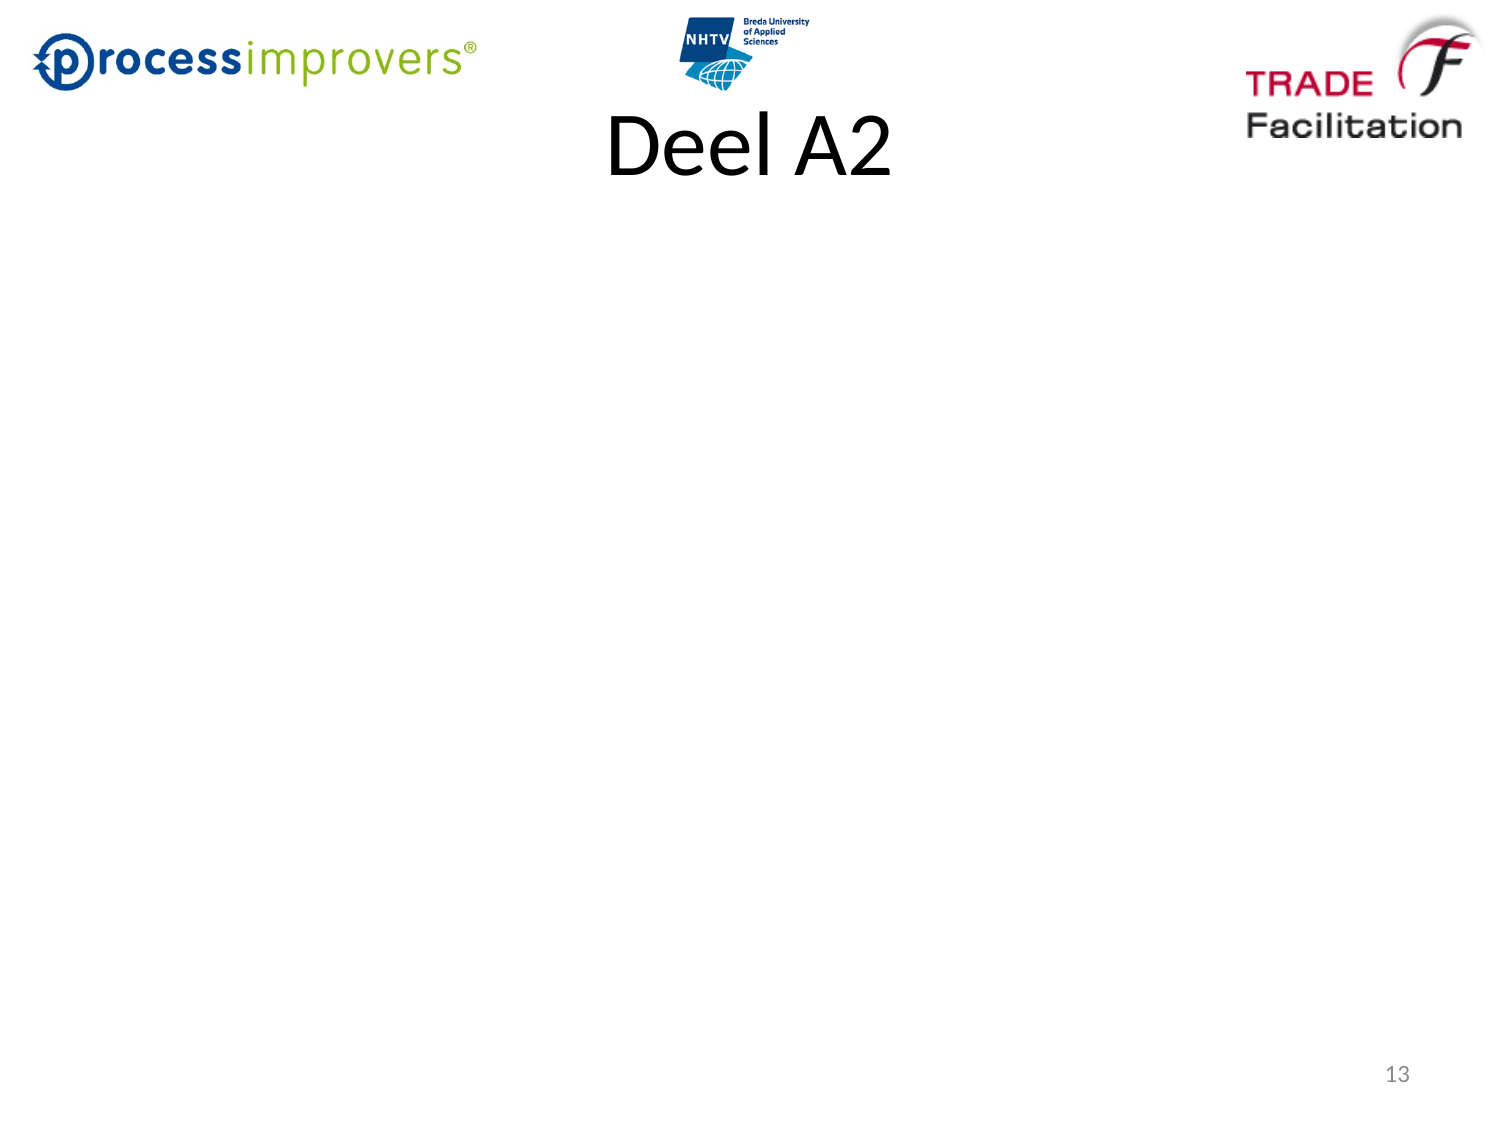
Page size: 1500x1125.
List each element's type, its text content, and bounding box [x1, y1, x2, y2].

title Deel A2 [75, 45, 1425, 233]
slide_number 13 [1074, 1042, 1425, 1103]
picture [1246, 10, 1487, 138]
picture [667, 4, 816, 103]
picture [29, 30, 479, 93]
